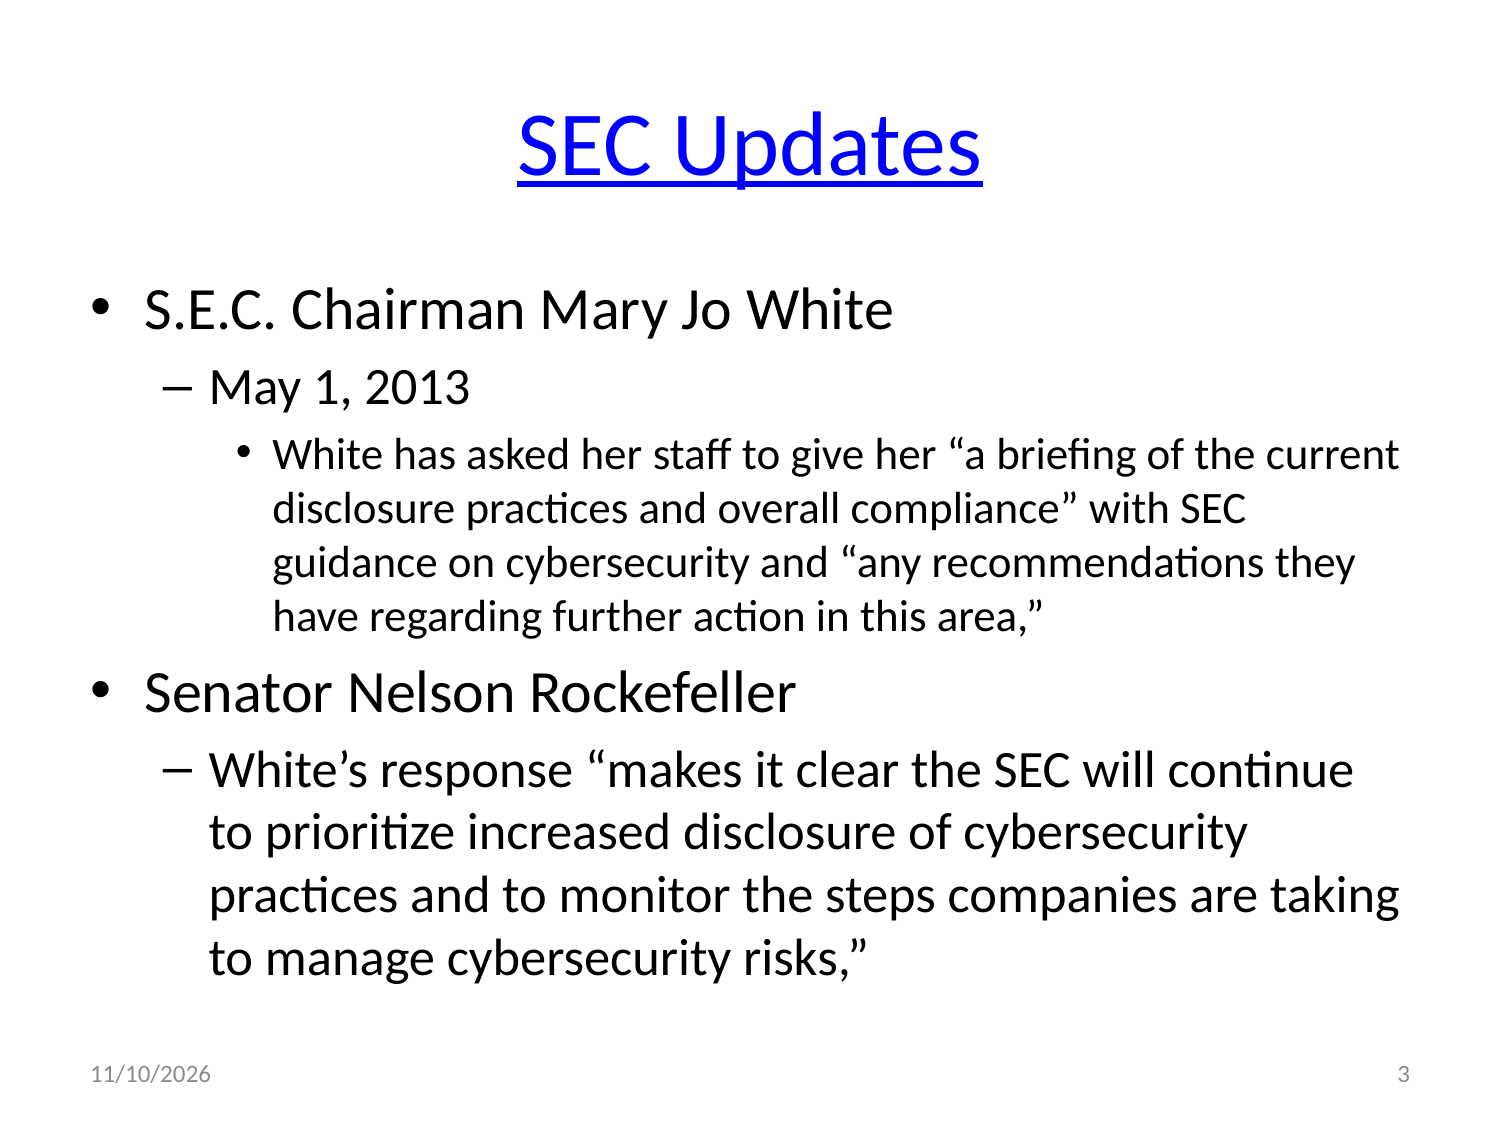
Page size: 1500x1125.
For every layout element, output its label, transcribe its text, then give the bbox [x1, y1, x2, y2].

list S.E.C. Chairman Mary Jo White May 1, 2013 White has asked her staff to give her “a briefing of the current disclosure practices and overall compliance” with SEC guidance on cybersecurity and “any recommendations they have regarding further action in this area,” Senator Nelson Rockefeller White’s response “makes it clear the SEC will continue to prioritize increased disclosure of cybersecurity practices and to monitor the steps companies are taking to manage cybersecurity risks,” [75, 262, 1425, 1005]
slide_number 3 [1074, 1042, 1425, 1103]
title SEC Updates [75, 45, 1425, 233]
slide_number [75, 1042, 425, 1103]
